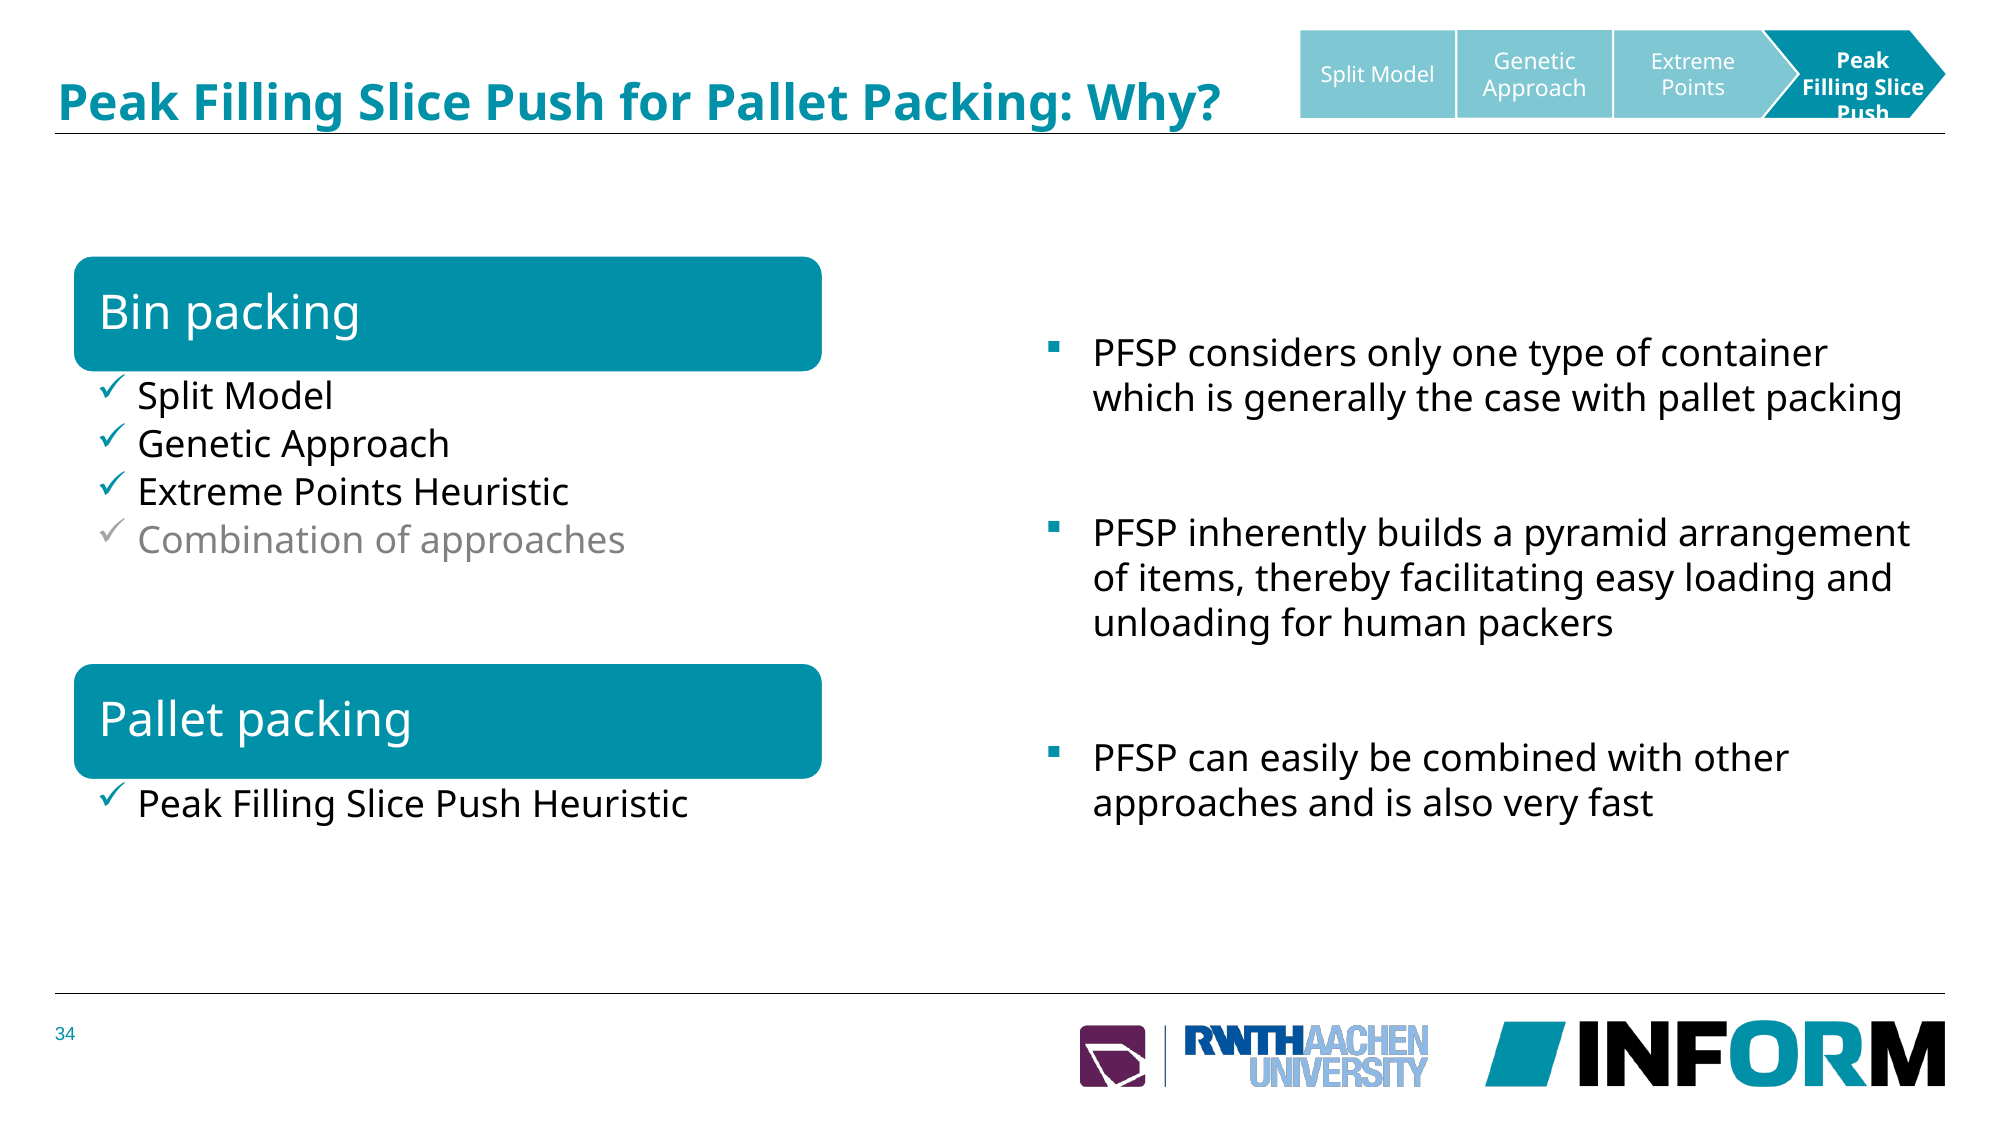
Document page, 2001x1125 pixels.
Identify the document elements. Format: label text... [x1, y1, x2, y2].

title Peak Filling Slice Push for Pallet Packing: Why? [42, 70, 1948, 143]
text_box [1300, 29, 1948, 119]
picture [1080, 1025, 1428, 1087]
text_box PFSP considers only one type of container which is generally the case with pallet packing PFSP inherently builds a pyramid arrangement of items, thereby facilitating easy loading and unloading for human packers PFSP can easily be combined with other approaches and is also very fast [1030, 182, 1941, 972]
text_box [72, 252, 823, 853]
picture [1485, 1020, 1945, 1087]
